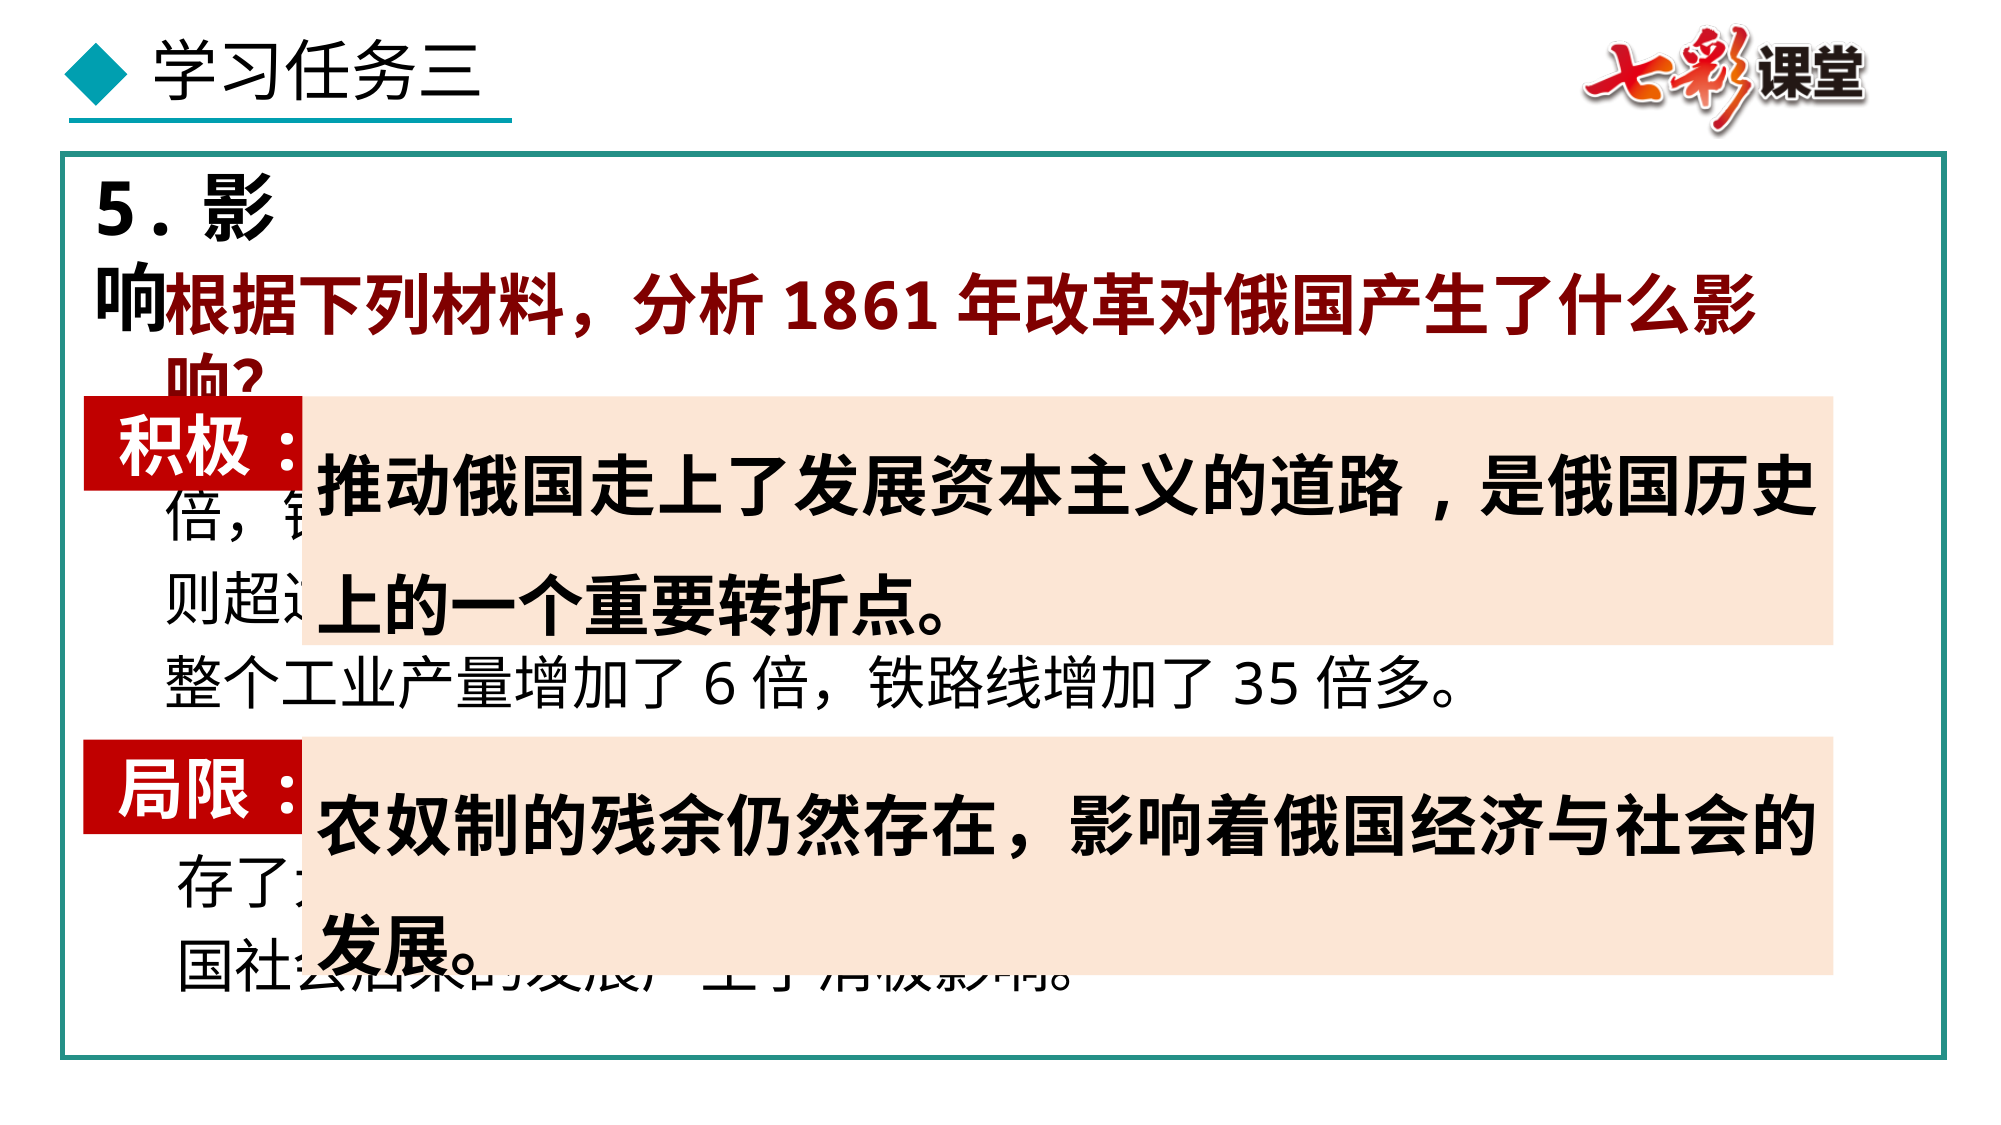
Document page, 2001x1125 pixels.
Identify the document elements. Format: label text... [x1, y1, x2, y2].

picture [1578, 19, 1874, 139]
text_box 农奴制的残余仍然存在，影响着俄国经济与社会的发展。 [302, 736, 1834, 976]
text_box 5.影响 [78, 153, 363, 348]
text_box 根据下列材料，分析1861年改革对俄国产生了什么影响？ [149, 255, 1834, 396]
text_box 材料一：据统计，1860——1890年，俄国的生铁产量增加了2倍，钢产量和棉纺织业的产值都增加了3倍，而煤炭产量的增加则超过了19倍，石油产量猛增了200多倍，在此期间，俄国的整个工业产量增加了6倍，铁路线增加了35倍多。 [149, 491, 1834, 724]
text_box 局限: [83, 739, 302, 835]
text_box 推动俄国走上了发展资本主义的道路,是俄国历史上的一个重要转折点。 [302, 396, 1834, 646]
text_box 积极: [83, 396, 303, 491]
text_box 材料二：农奴制改革使俄国迈开了“近代化的沉重步伐”，它保存了大量的封建残余，直接影响俄国资本主义的发展速度，对俄国社会后来的发展产生了消极影响。 [161, 835, 1834, 1007]
